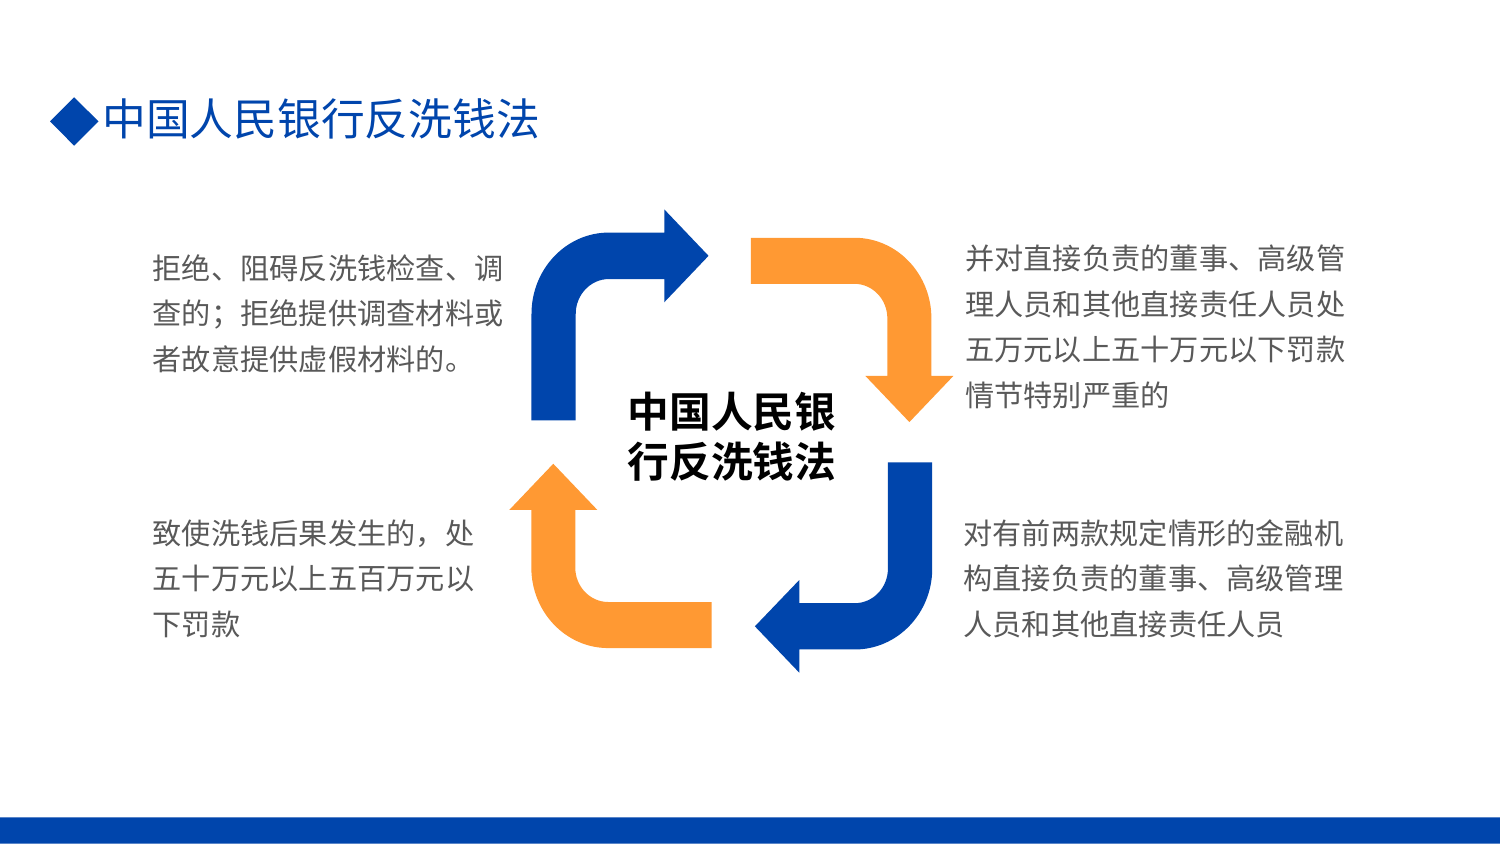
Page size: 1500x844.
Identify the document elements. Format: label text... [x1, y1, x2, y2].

text_box 致使洗钱后果发生的，处五十万元以上五百万元以下罚款 [137, 496, 513, 649]
text_box [533, 209, 709, 421]
text_box 拒绝、阻碍反洗钱检查、调查的；拒绝提供调查材料或者故意提供虚假材料的。 [137, 232, 533, 430]
text_box [513, 463, 712, 649]
text_box 并对直接负责的董事、高级管理人员和其他直接责任人员处五万元以上五十万元以下罚款情节特别严重的 [949, 222, 1362, 420]
text_box 中国人民银行反洗钱法 [87, 84, 821, 152]
text_box 中国人民银行反洗钱法 [597, 378, 867, 494]
text_box 对有前两款规定情形的金融机构直接负责的董事、高级管理人员和其他直接责任人员 [948, 496, 1362, 649]
text_box [750, 237, 949, 423]
text_box [754, 462, 933, 673]
